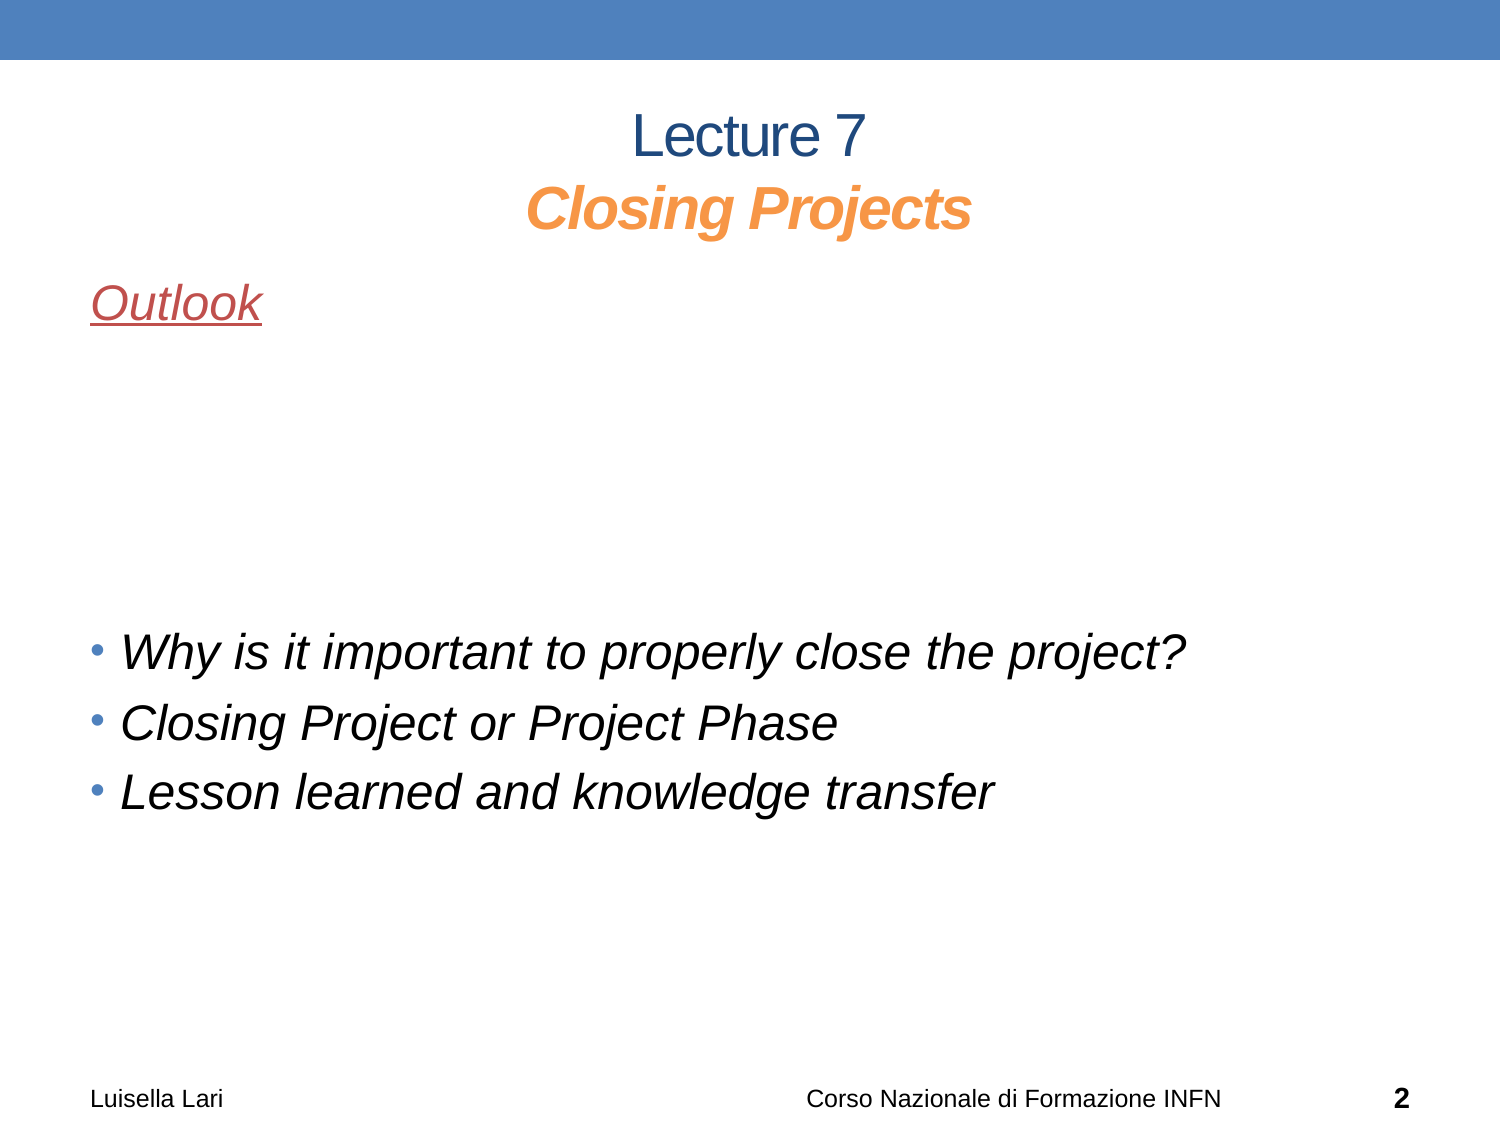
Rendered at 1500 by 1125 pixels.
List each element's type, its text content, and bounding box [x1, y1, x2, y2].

footer Corso Nazionale di Formazione INFN [562, 1070, 1238, 1125]
title Lecture 7 Closing Projects [75, 87, 1425, 250]
slide_number Luisella Lari [75, 1070, 550, 1125]
slide_number 2 [1250, 1070, 1425, 1125]
list Outlook Why is it important to properly close the project? Closing Project or Project Phase Lesson learned and knowledge transfer [75, 262, 1425, 1063]
